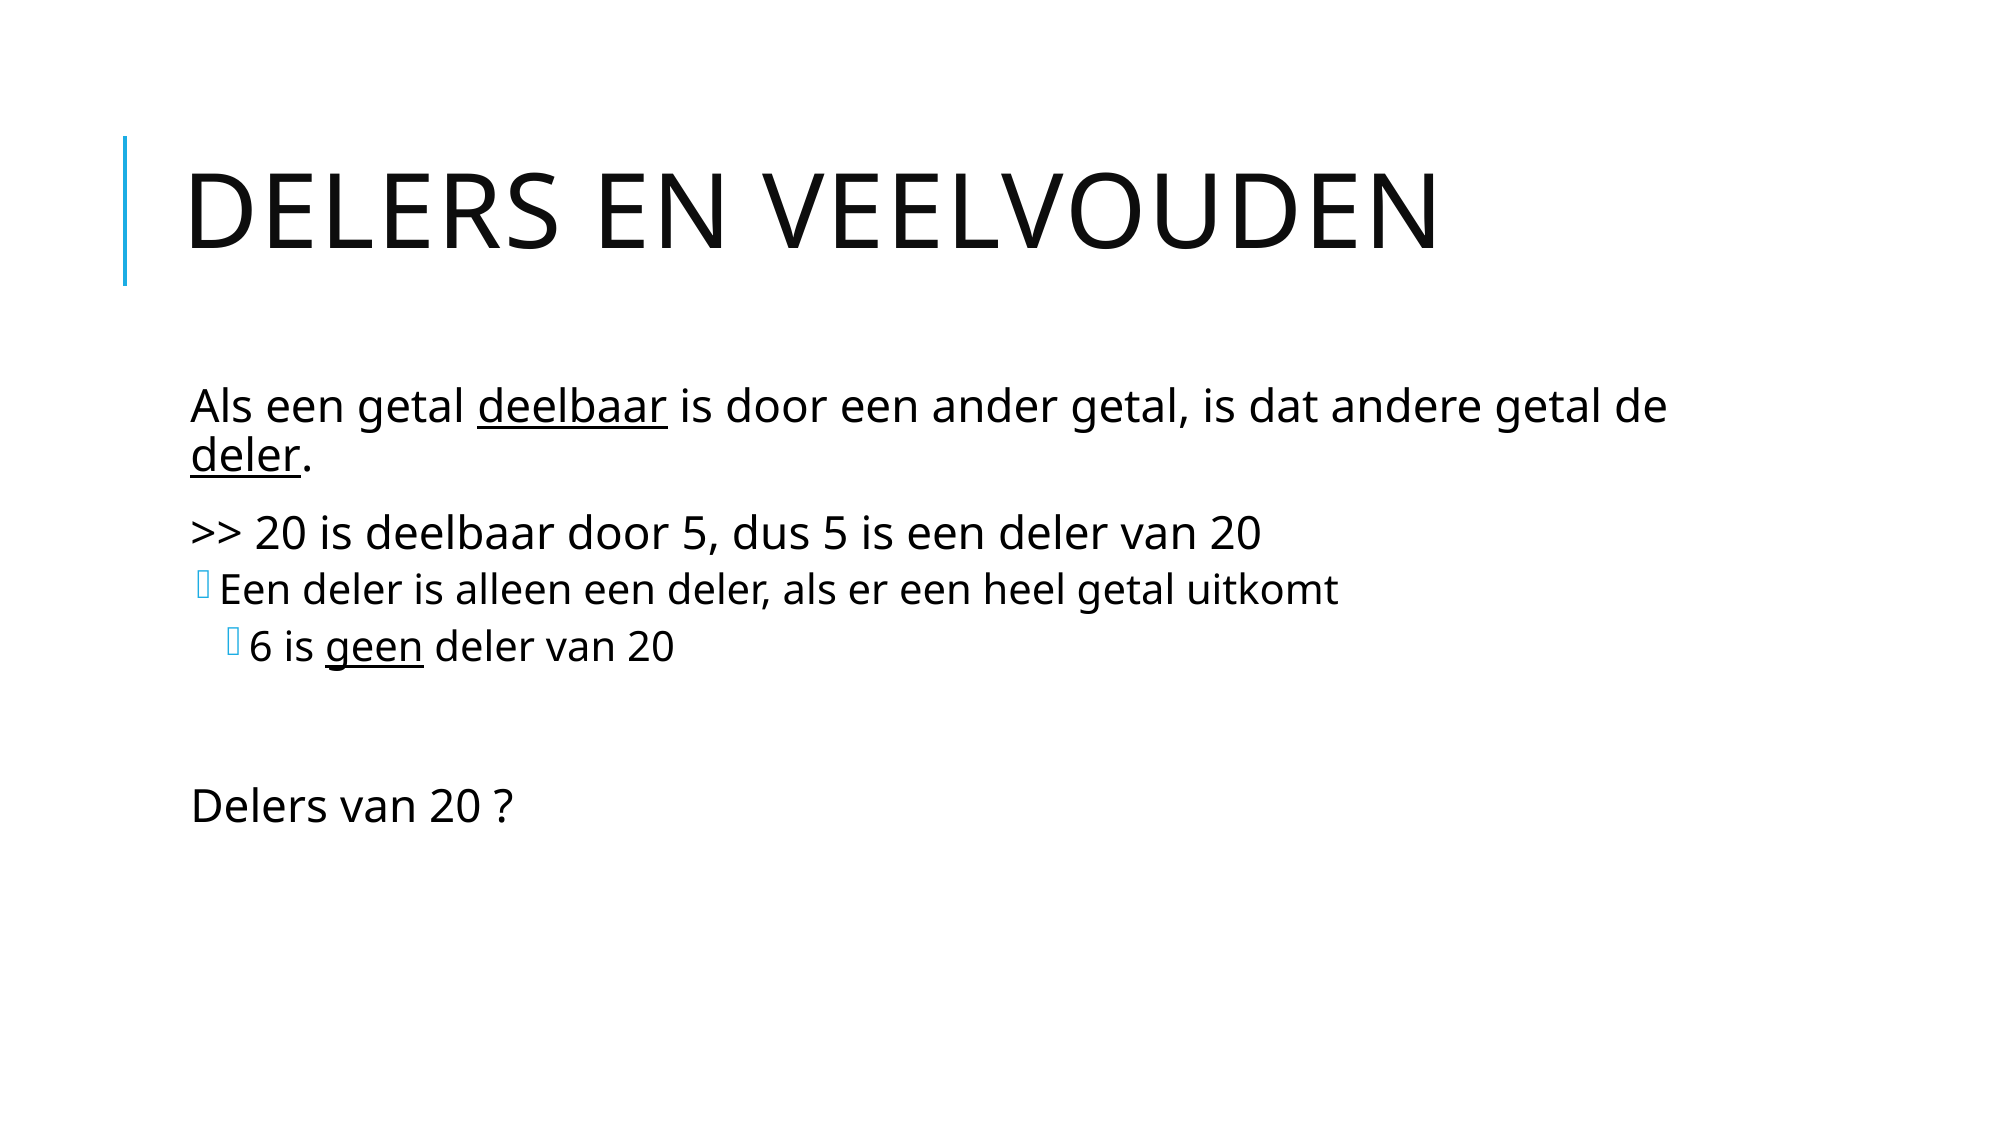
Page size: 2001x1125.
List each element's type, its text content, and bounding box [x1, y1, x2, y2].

list Als een getal deelbaar is door een ander getal, is dat andere getal de deler. >> 20 is deelbaar door 5, dus 5 is een deler van 20 Een deler is alleen een deler, als er een heel getal uitkomt 6 is geen deler van 20 Delers van 20 ? [168, 375, 1763, 1035]
title Delers en Veelvouden [168, 96, 1763, 342]
